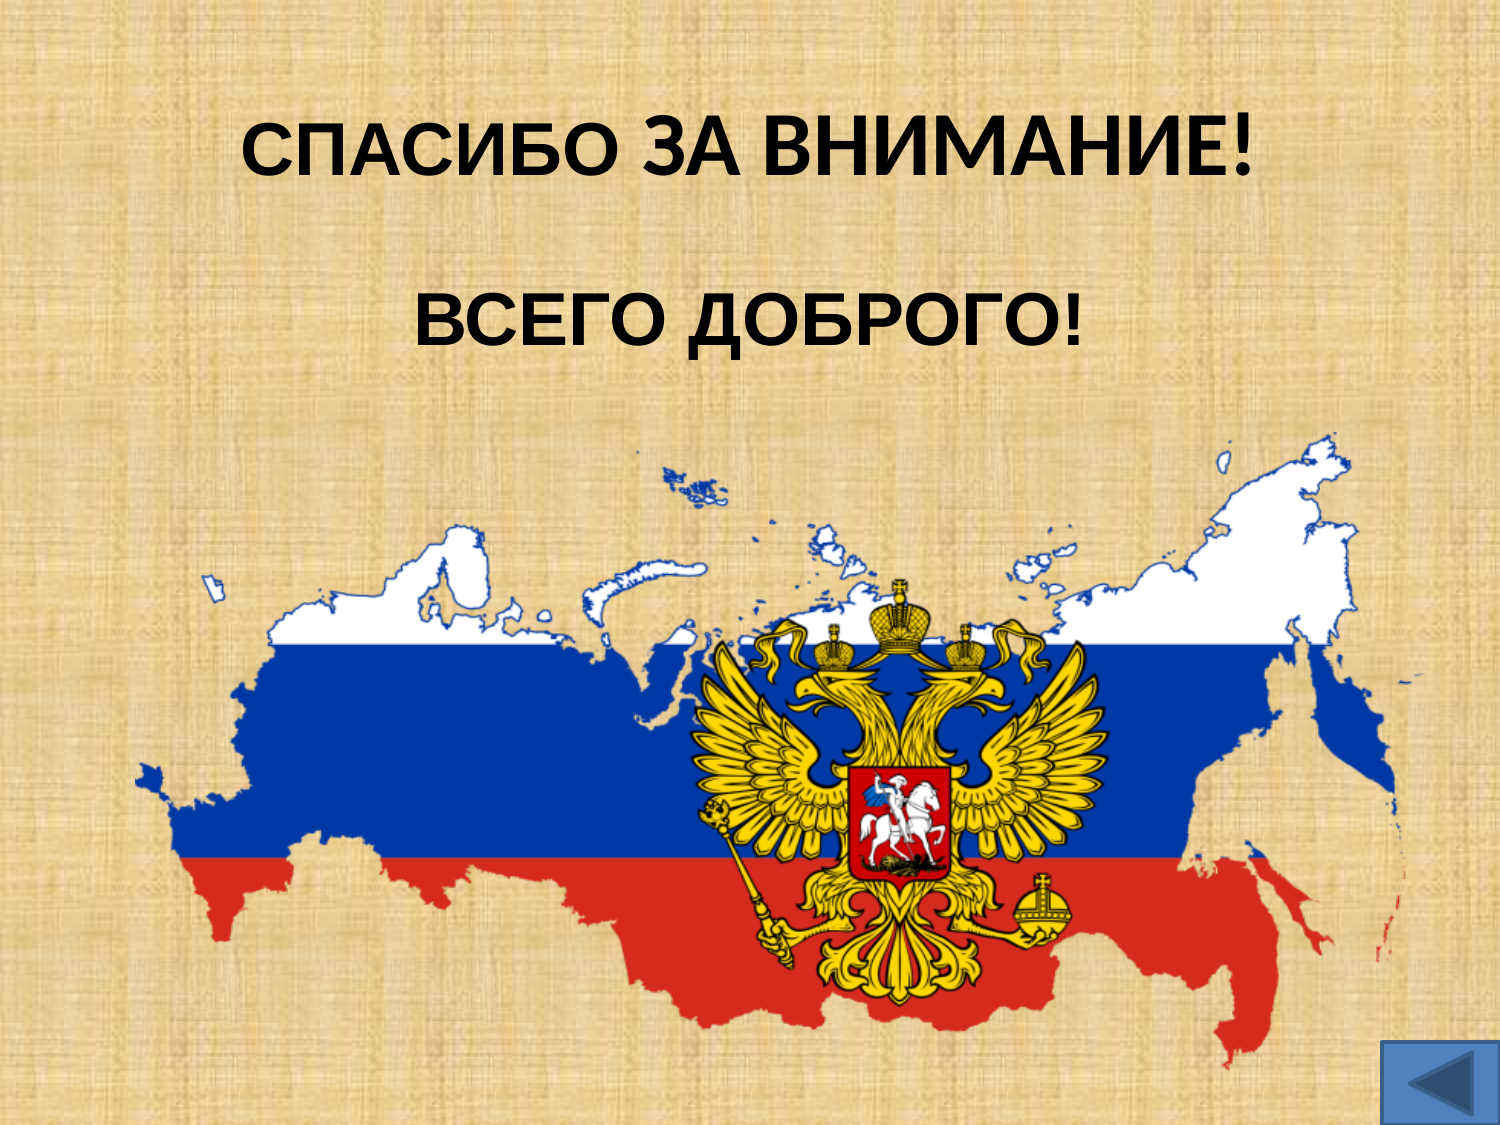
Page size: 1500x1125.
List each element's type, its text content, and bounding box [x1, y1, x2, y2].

picture [0, 0, 1500, 1125]
title СПАСИБО ЗА ВНИМАНИЕ! [75, 45, 1425, 233]
list ВСЕГО ДОБРОГО! [75, 262, 1425, 1005]
text_box [1380, 1040, 1500, 1125]
